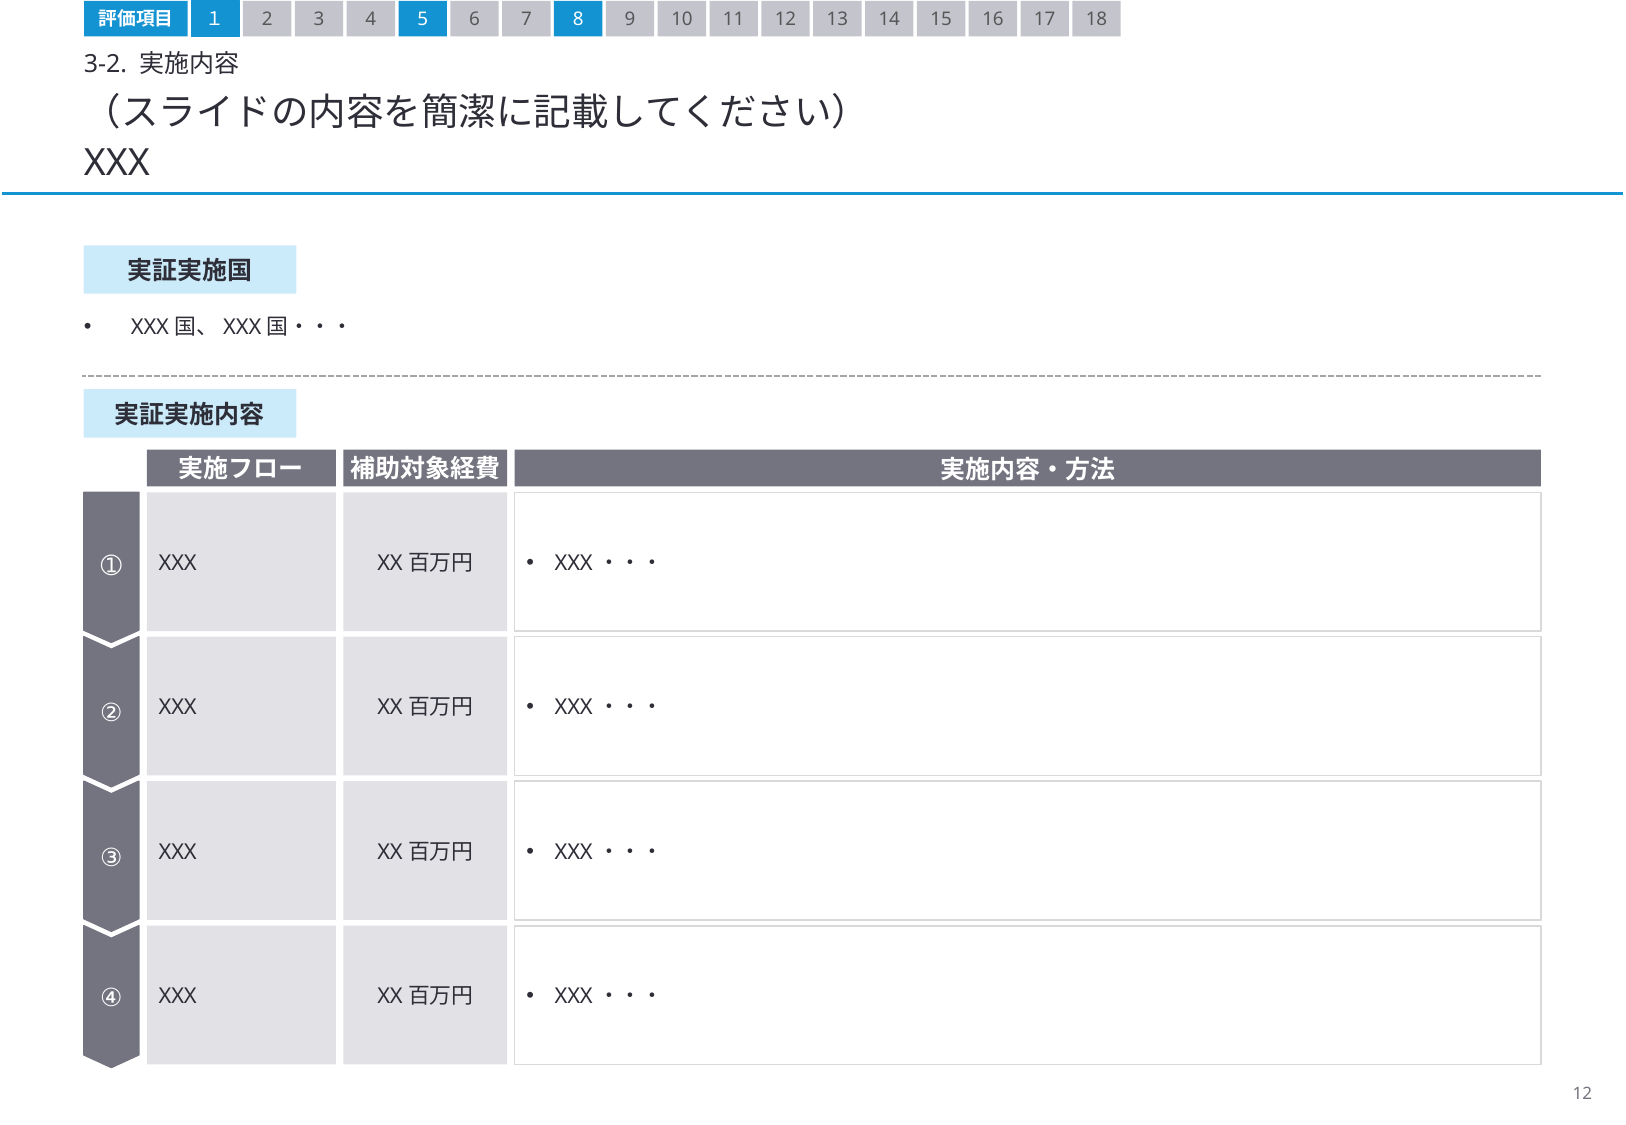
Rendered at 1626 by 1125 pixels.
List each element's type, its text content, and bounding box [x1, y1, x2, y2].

text_box 実証実施内容 [83, 388, 297, 439]
list （スライドの内容を簡潔に記載してください） XXX [84, 83, 1543, 183]
list 3-2. 実施内容 [84, 40, 1543, 82]
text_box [83, 0, 1122, 37]
text_box XXX国、XXX国・・・ [83, 302, 1543, 377]
text_box 実証実施国 [83, 244, 297, 295]
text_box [83, 449, 1542, 1068]
